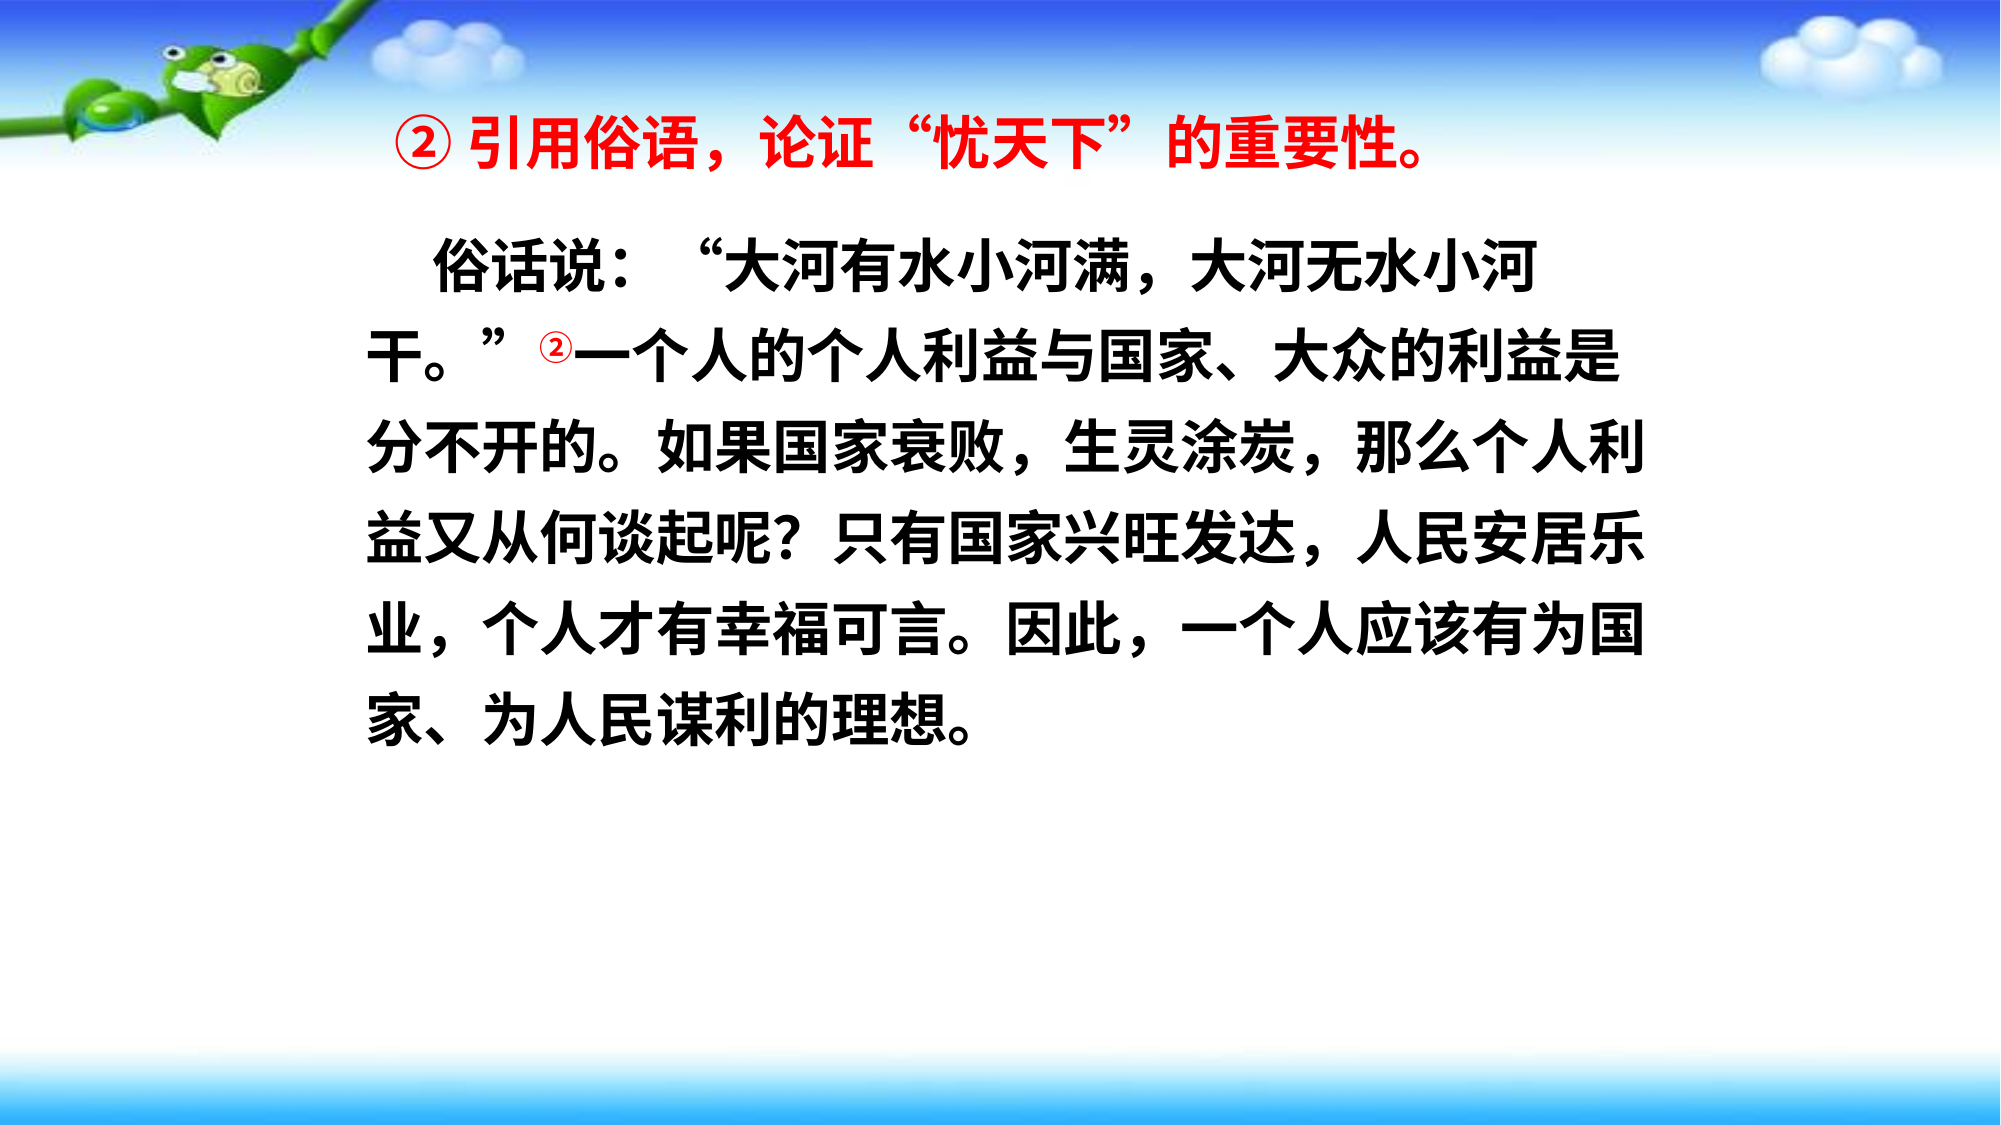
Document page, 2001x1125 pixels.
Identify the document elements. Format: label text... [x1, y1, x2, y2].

text_box ②引用俗语，论证“忧天下”的重要性。 [379, 85, 1520, 185]
text_box 俗话说：“大河有水小河满，大河无水小河干。”②一个人的个人利益与国家、大众的利益是分不开的。如果国家衰败，生灵涂炭，那么个人利益又从何谈起呢？只有国家兴旺发达，人民安居乐业，个人才有幸福可言。因此，一个人应该有为国家、为人民谋利的理想。 [350, 200, 1674, 761]
picture [0, 0, 2001, 1125]
